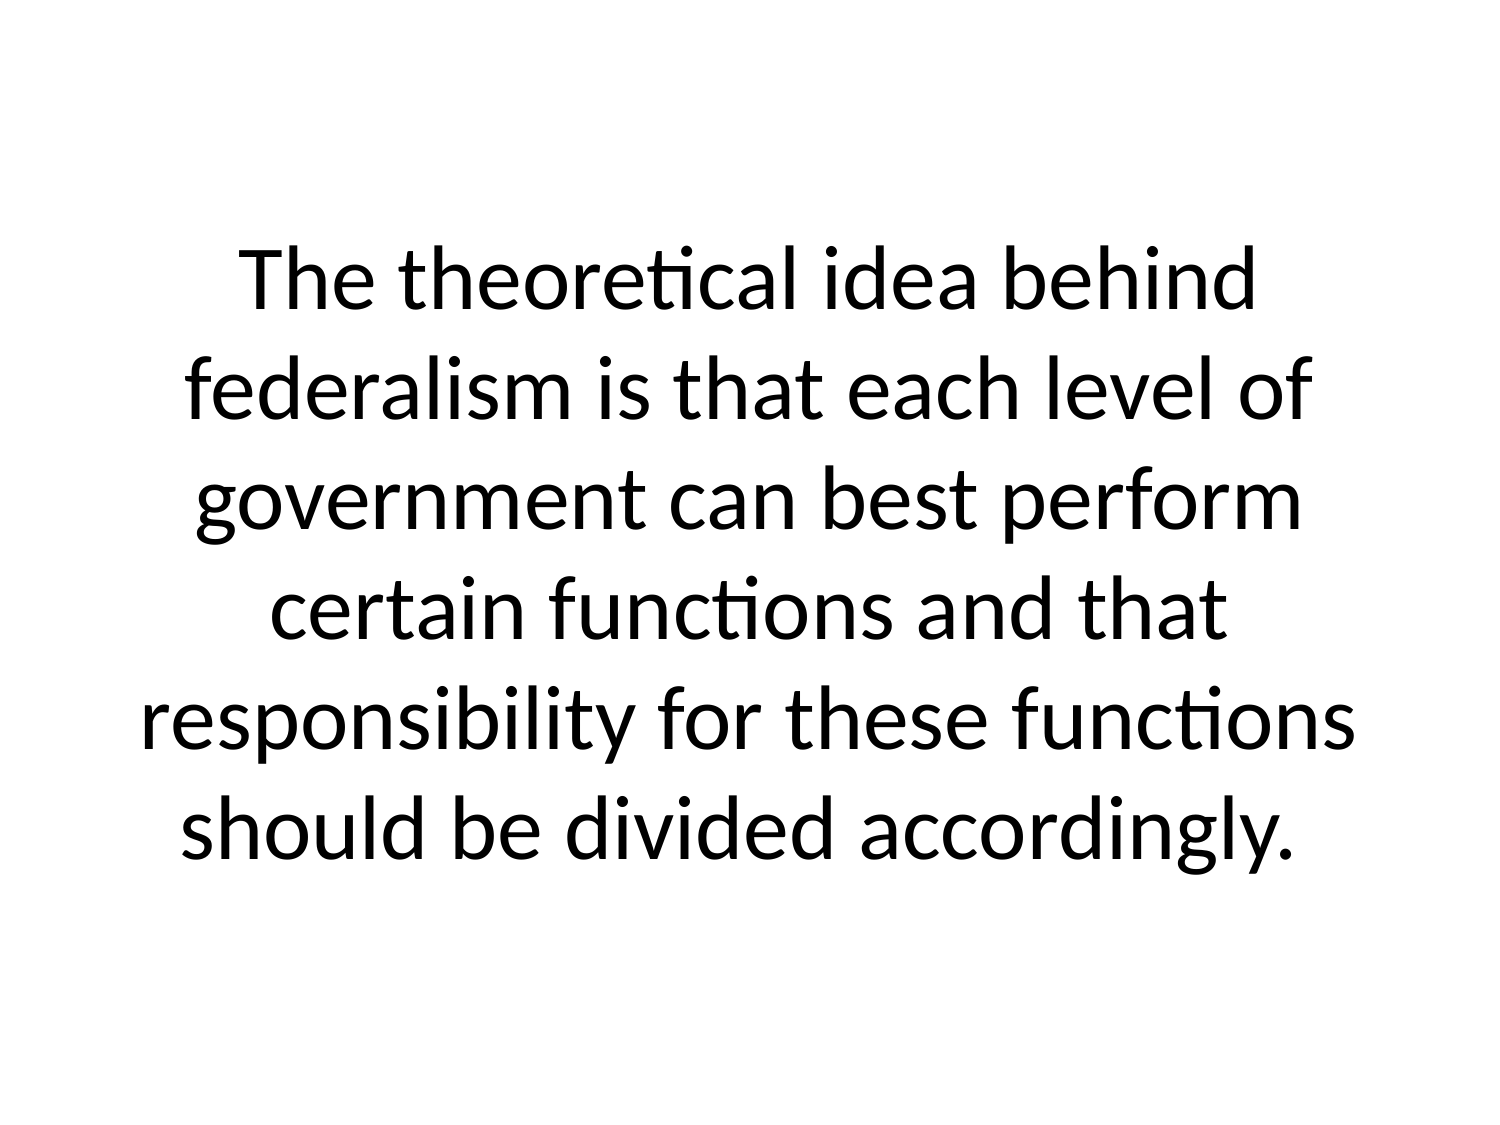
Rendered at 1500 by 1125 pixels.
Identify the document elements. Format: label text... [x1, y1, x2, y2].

title The theoretical idea behind federalism is that each level of government can best perform certain functions and that responsibility for these functions should be divided accordingly. [74, 44, 1426, 1051]
